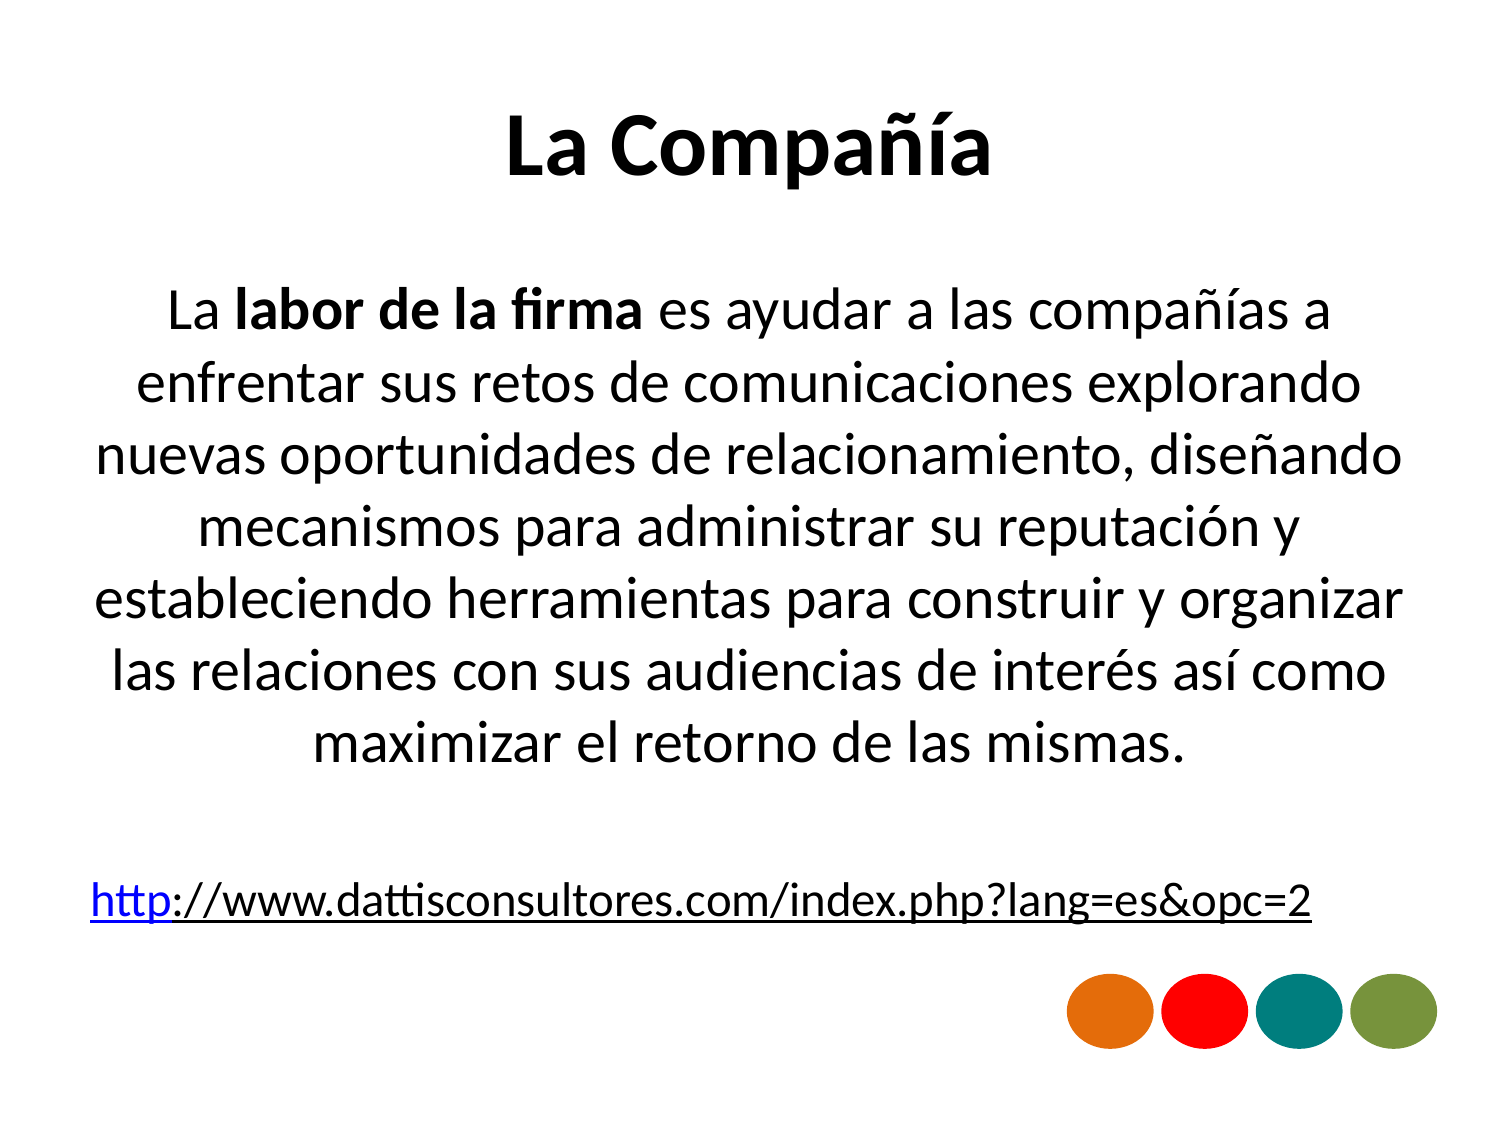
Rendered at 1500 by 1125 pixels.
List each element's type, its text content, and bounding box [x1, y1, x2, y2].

list La labor de la firma es ayudar a las compañías a enfrentar sus retos de comunicaciones explorando nuevas oportunidades de relacionamiento, diseñando mecanismos para administrar su reputación y estableciendo herramientas para construir y organizar las relaciones con sus audiencias de interés así como maximizar el retorno de las mismas. http://www.dattisconsultores.com/index.php?lang=es&opc=2 [75, 262, 1425, 1005]
text_box [1161, 973, 1249, 1049]
text_box [1255, 973, 1343, 1049]
text_box [1350, 973, 1438, 1049]
text_box [1066, 973, 1154, 1049]
title La Compañía [75, 45, 1425, 233]
